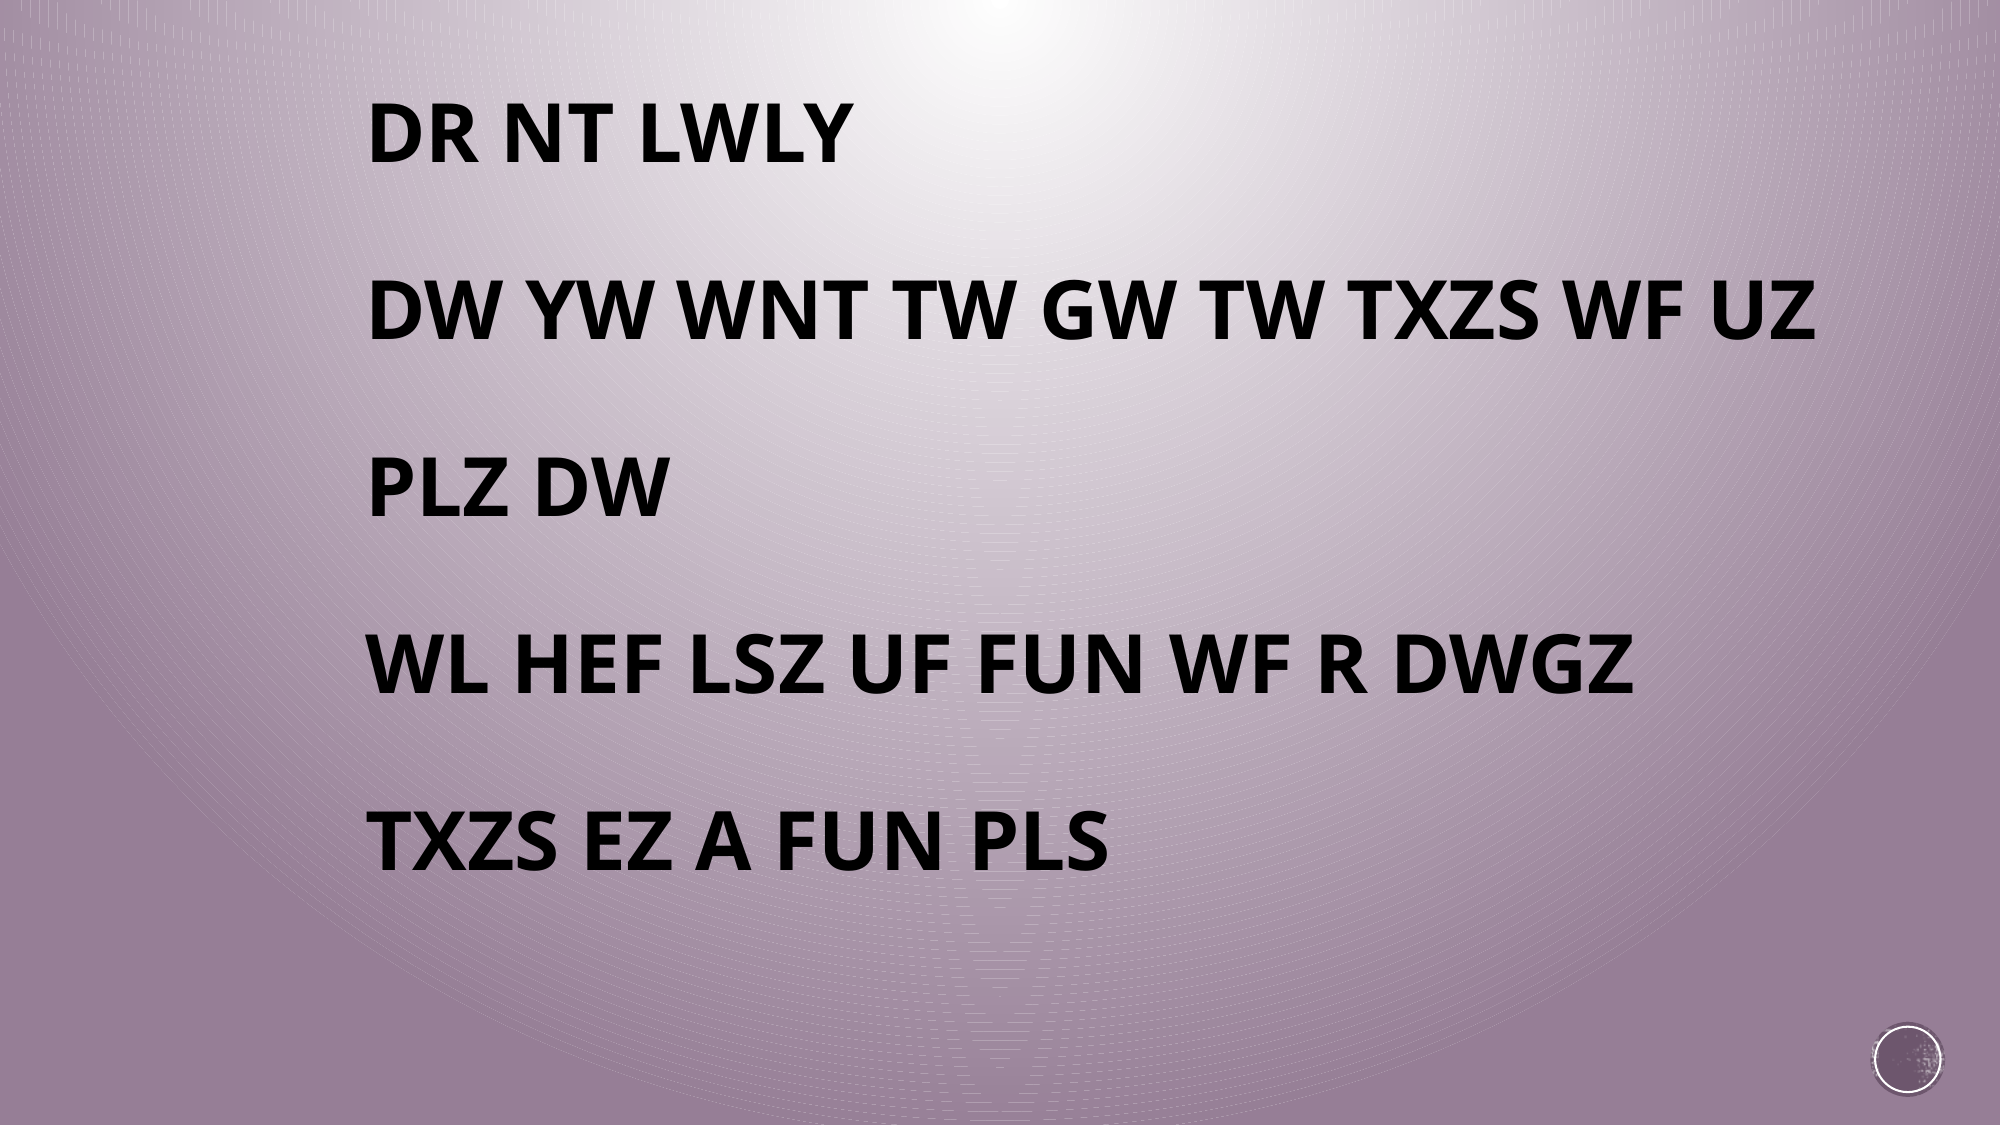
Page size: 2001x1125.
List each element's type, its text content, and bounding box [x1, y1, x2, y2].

title DR NT LWLY DW YW WNT TW GW TW TXZS WF UZ PLZ DW WL HEF LSZ UF FUN WF R DWGZ TXZS EZ A FUN PLS [350, 79, 2000, 1087]
